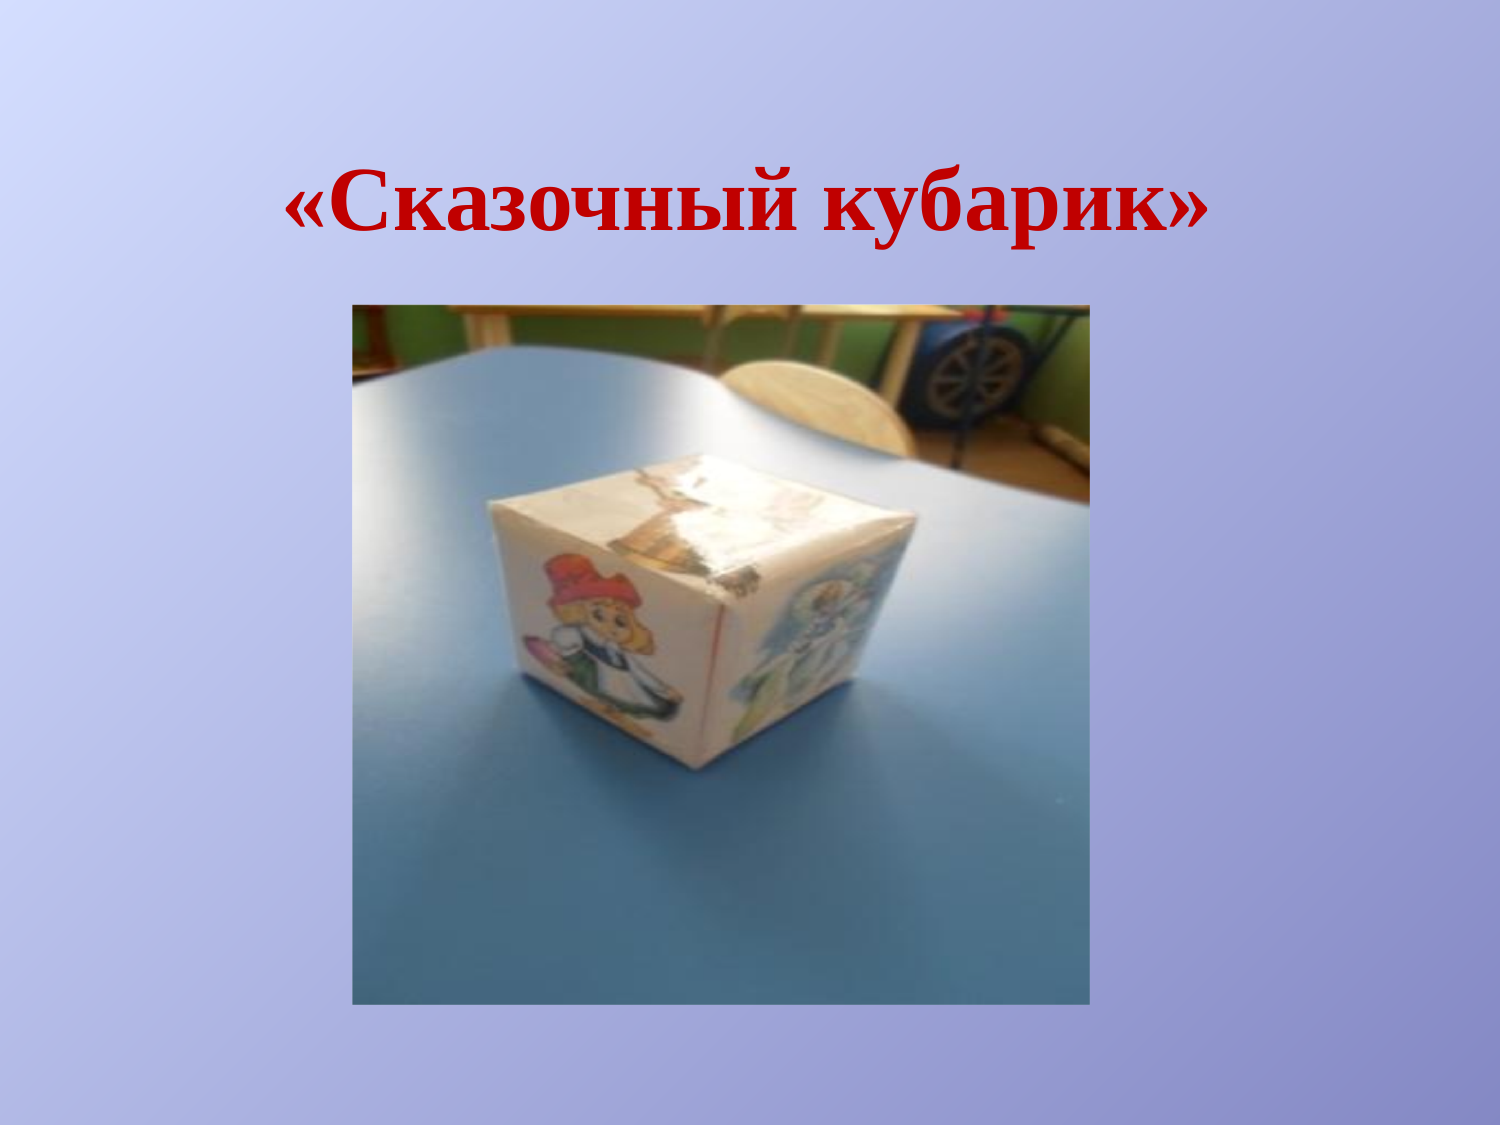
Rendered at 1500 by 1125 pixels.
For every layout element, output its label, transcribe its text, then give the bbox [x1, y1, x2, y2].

title «Сказочный кубарик» [112, 93, 1383, 293]
picture [353, 285, 1089, 1024]
